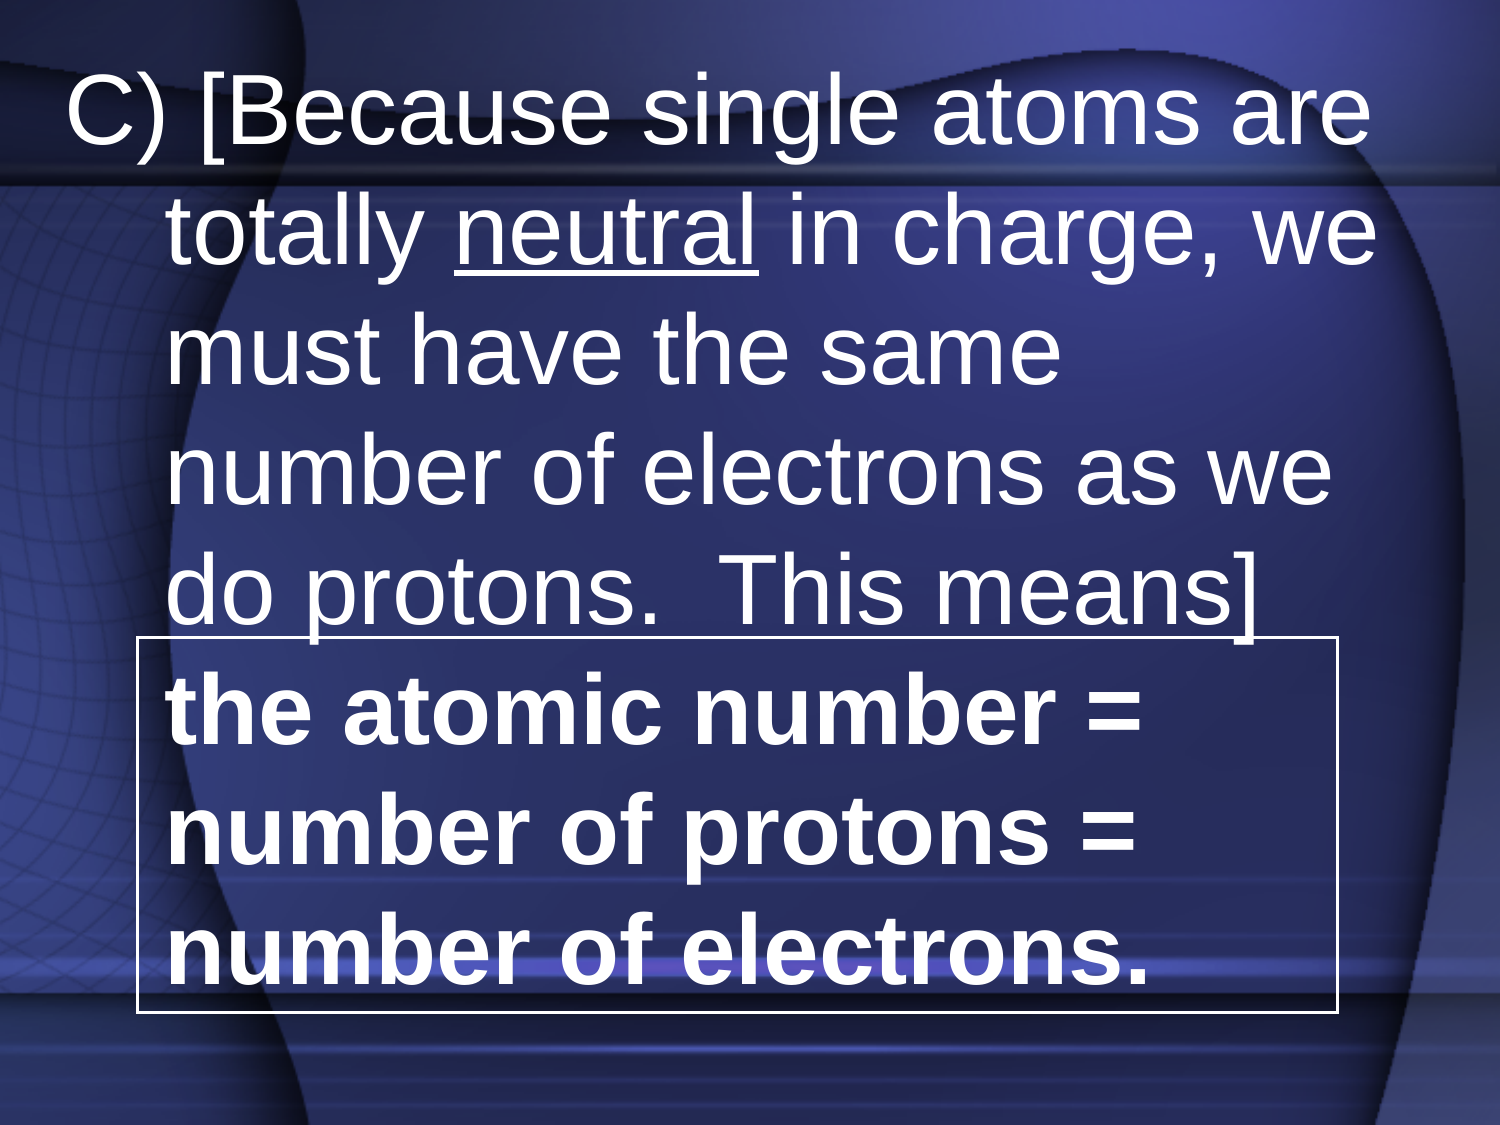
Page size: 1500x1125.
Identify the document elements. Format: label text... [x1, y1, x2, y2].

picture [0, 0, 1500, 1125]
text_box [137, 637, 1338, 1013]
text_box C) [Because single atoms are totally neutral in charge, we must have the same number of electrons as we do protons. This means] the atomic number = number of protons = number of electrons. [49, 37, 1413, 1012]
